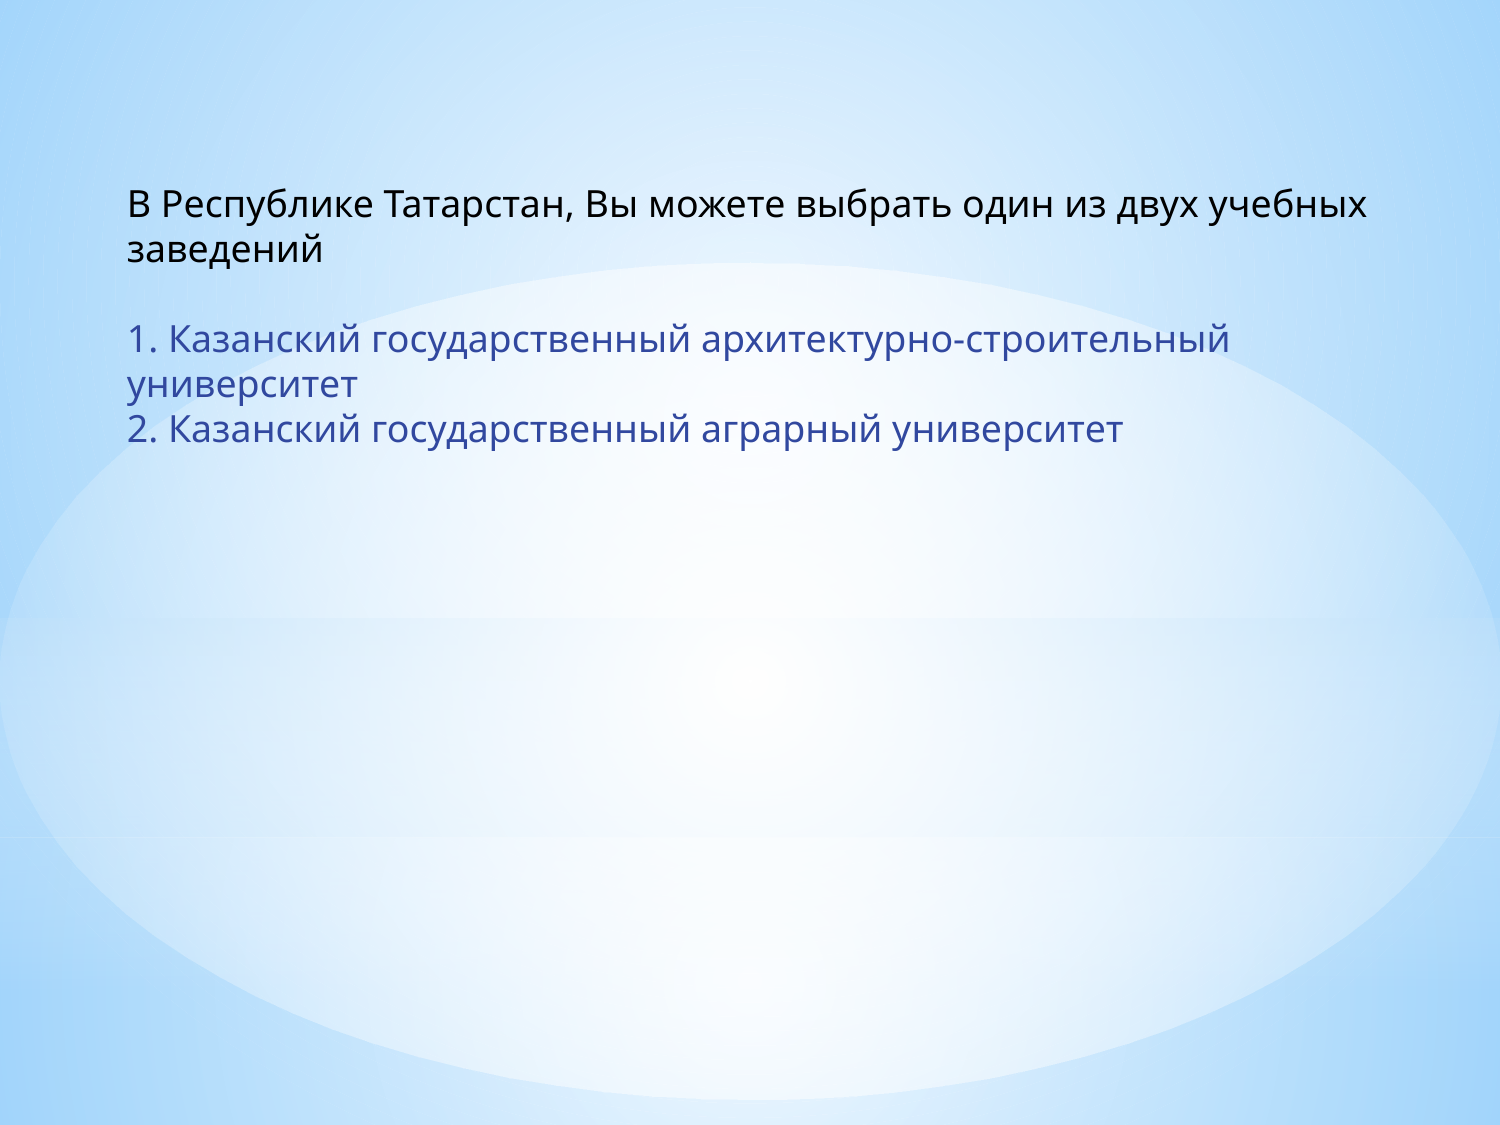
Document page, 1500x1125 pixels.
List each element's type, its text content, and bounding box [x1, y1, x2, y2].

text_box В Республике Татарстан, Вы можете выбрать один из двух учебных заведений 1. Казанский государственный архитектурно-строительный университет 2. Казанский государственный аграрный университет [112, 172, 1388, 458]
